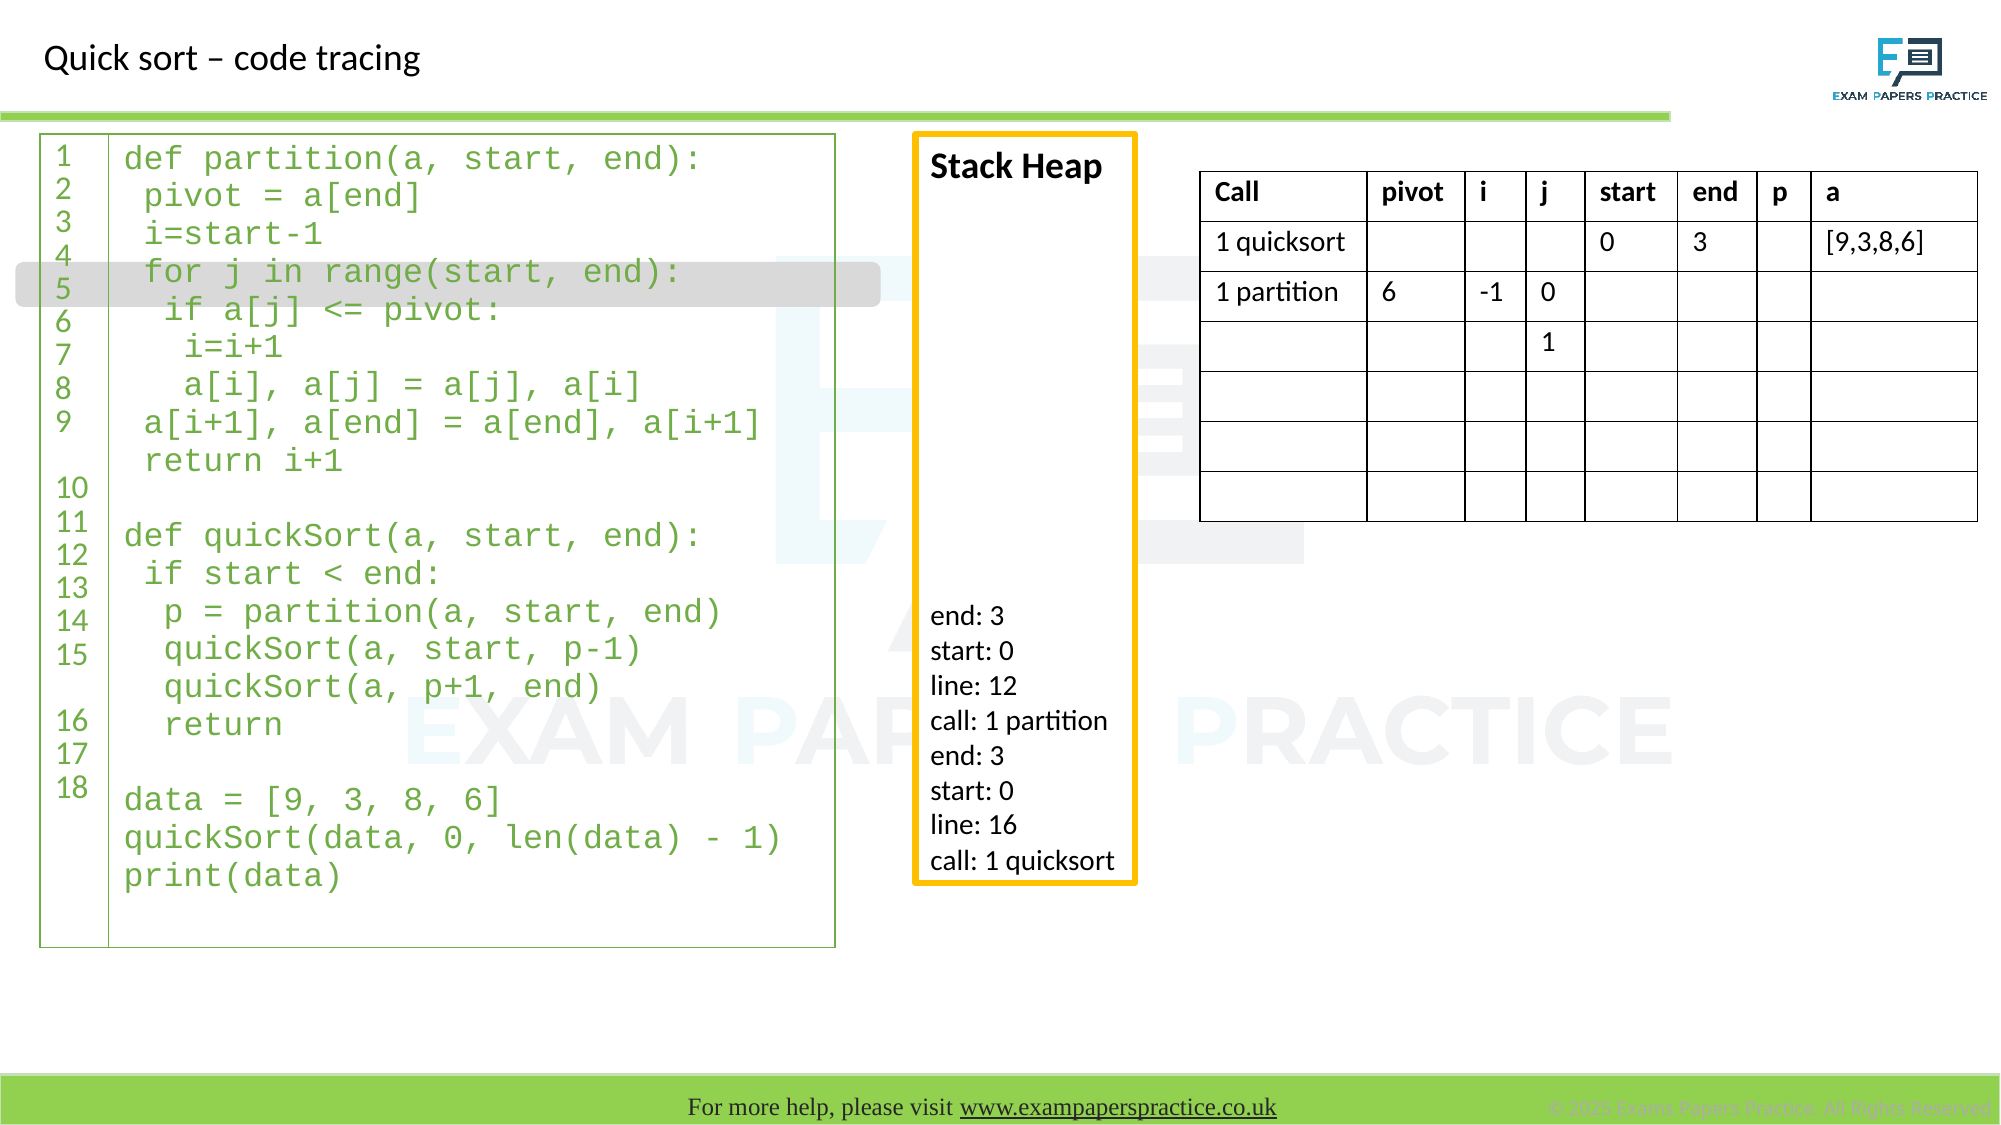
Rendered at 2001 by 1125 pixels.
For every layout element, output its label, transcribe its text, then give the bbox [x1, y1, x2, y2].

table_cell 1 [1527, 322, 1584, 371]
table_cell [1466, 472, 1525, 521]
table_cell 6 [1368, 272, 1464, 321]
table_cell [1466, 422, 1525, 471]
table_cell [1678, 272, 1756, 321]
table_header p [1758, 172, 1810, 221]
table_cell [1812, 272, 1977, 321]
table_cell [1812, 472, 1977, 521]
table_cell [1527, 372, 1584, 421]
table_cell [1812, 372, 1977, 421]
table_cell [1201, 472, 1366, 521]
table_cell [1527, 422, 1584, 471]
table_header pivot [1368, 172, 1464, 221]
table_cell [1201, 372, 1366, 421]
table_cell [1466, 372, 1525, 421]
table_cell [1678, 372, 1756, 421]
table_cell [1678, 322, 1756, 371]
table_cell [1527, 472, 1584, 521]
table_cell [1201, 422, 1366, 471]
table_cell [1586, 272, 1677, 321]
table_cell [1368, 322, 1464, 371]
table_cell [1678, 422, 1756, 471]
table_header start [1586, 172, 1677, 221]
table_header end [1678, 172, 1756, 221]
text_box Quick sort – code tracing [28, 25, 1072, 86]
table_cell 3 [1678, 222, 1756, 271]
table_cell [1758, 472, 1810, 521]
table_header 1 2 3 4 5 6 7 8 9 10 11 12 13 14 15 16 17 18 [41, 135, 108, 947]
table_cell [1812, 322, 1977, 371]
table_cell [1466, 222, 1525, 271]
table_cell [1368, 422, 1464, 471]
table_cell -1 [1466, 272, 1525, 321]
text_box Stack Heap end: 3 start: 0 line: 12 call: 1 partition end: 3 start: 0 line: 16 call: 1 quicksort [915, 133, 1135, 884]
table_cell [9,3,8,6] [1812, 222, 1977, 271]
text_box [15, 261, 39, 307]
table_cell [1586, 322, 1677, 371]
table_header j [1527, 172, 1584, 221]
table_cell 0 [1586, 222, 1677, 271]
table_cell [1368, 372, 1464, 421]
table_cell [1758, 222, 1810, 271]
table_cell 0 [1527, 272, 1584, 321]
table_cell [1466, 322, 1525, 371]
table_cell [1368, 222, 1464, 271]
table_cell [1758, 272, 1810, 321]
table_header Call [1201, 172, 1366, 221]
table_cell [1812, 422, 1977, 471]
table_cell [1758, 322, 1810, 371]
table_cell [1368, 472, 1464, 521]
table_cell [1586, 422, 1677, 471]
table_header i [1466, 172, 1525, 221]
text_box [836, 261, 881, 307]
table_cell [1758, 372, 1810, 421]
table_cell 1 quicksort [1201, 222, 1366, 271]
table_header def partition(a, start, end): pivot = a[end] i=start-1 for j in range(start, end): if a[j] <= pivot: i=i+1 a[i], a[j] = a[j], a[i] a[i+1], a[end] = a[end], a[i+1] return i+1 def quickSort(a, start, end): if start < end: p = partition(a, start, end) quickSort(a, start, p-1) quickSort(a, p+1, end) return data = [9, 3, 8, 6] quickSort(data, 0, len(data) - 1) print(data) [109, 135, 834, 947]
table_cell [1758, 422, 1810, 471]
table_cell [1586, 472, 1677, 521]
table_cell [1678, 472, 1756, 521]
table_cell [1201, 322, 1366, 371]
table_header a [1812, 172, 1977, 221]
table_cell [1527, 222, 1584, 271]
table_cell [1586, 372, 1677, 421]
table_cell 1 partition [1201, 272, 1366, 321]
